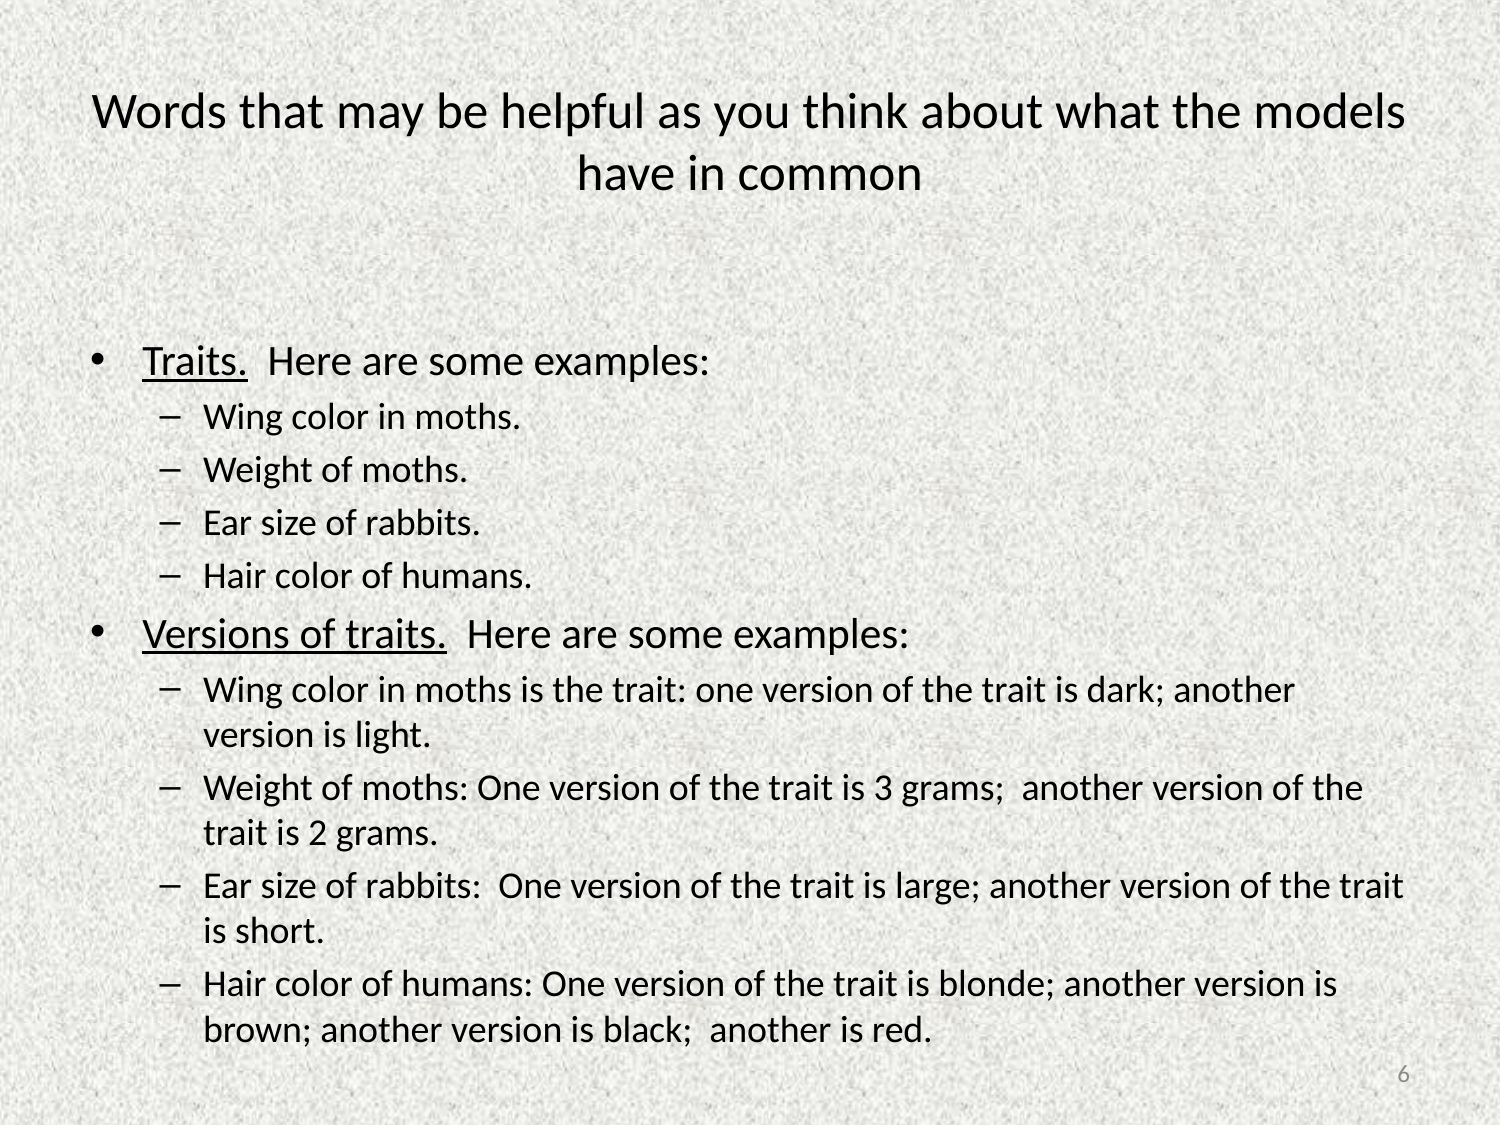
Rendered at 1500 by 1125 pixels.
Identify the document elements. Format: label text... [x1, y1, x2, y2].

slide_number 6 [1074, 1042, 1425, 1103]
title Words that may be helpful as you think about what the models have in common [75, 45, 1425, 233]
picture [0, 0, 1500, 1125]
list Traits. Here are some examples: Wing color in moths. Weight of moths. Ear size of rabbits. Hair color of humans. Versions of traits. Here are some examples: Wing color in moths is the trait: one version of the trait is dark; another version is light. Weight of moths: One version of the trait is 3 grams; another version of the trait is 2 grams. Ear size of rabbits: One version of the trait is large; another version of the trait is short. Hair color of humans: One version of the trait is blonde; another version is brown; another version is black; another is red. [75, 324, 1425, 1068]
